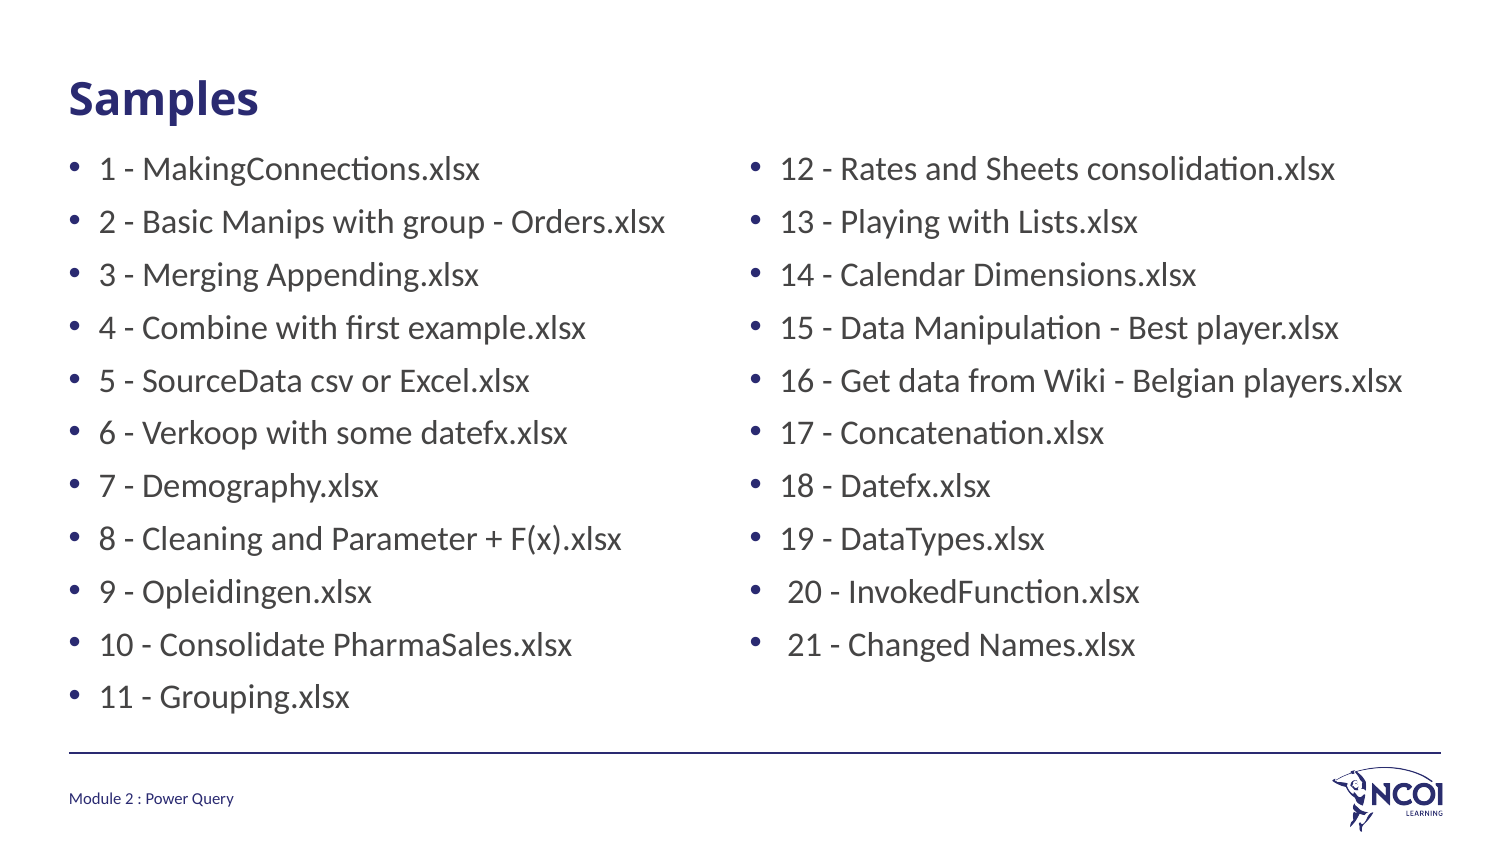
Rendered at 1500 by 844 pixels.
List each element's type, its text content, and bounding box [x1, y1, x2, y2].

footer Module 2 : Power Query [53, 775, 561, 821]
title Samples [68, 23, 1264, 125]
picture [1310, 743, 1465, 844]
list 1 - MakingConnections.xlsx 2 - Basic Manips with group - Orders.xlsx 3 - Merging Appending.xlsx 4 - Combine with first example.xlsx 5 - SourceData csv or Excel.xlsx 6 - Verkoop with some datefx.xlsx 7 - Demography.xlsx 8 - Cleaning and Parameter + F(x).xlsx 9 - Opleidingen.xlsx 10 - Consolidate PharmaSales.xlsx 11 - Grouping.xlsx 12 - Rates and Sheets consolidation.xlsx 13 - Playing with Lists.xlsx 14 - Calendar Dimensions.xlsx 15 - Data Manipulation - Best player.xlsx 16 - Get data from Wiki - Belgian players.xlsx 17 - Concatenation.xlsx 18 - Datefx.xlsx 19 - DataTypes.xlsx 20 - InvokedFunction.xlsx 21 - Changed Names.xlsx [68, 146, 1431, 720]
